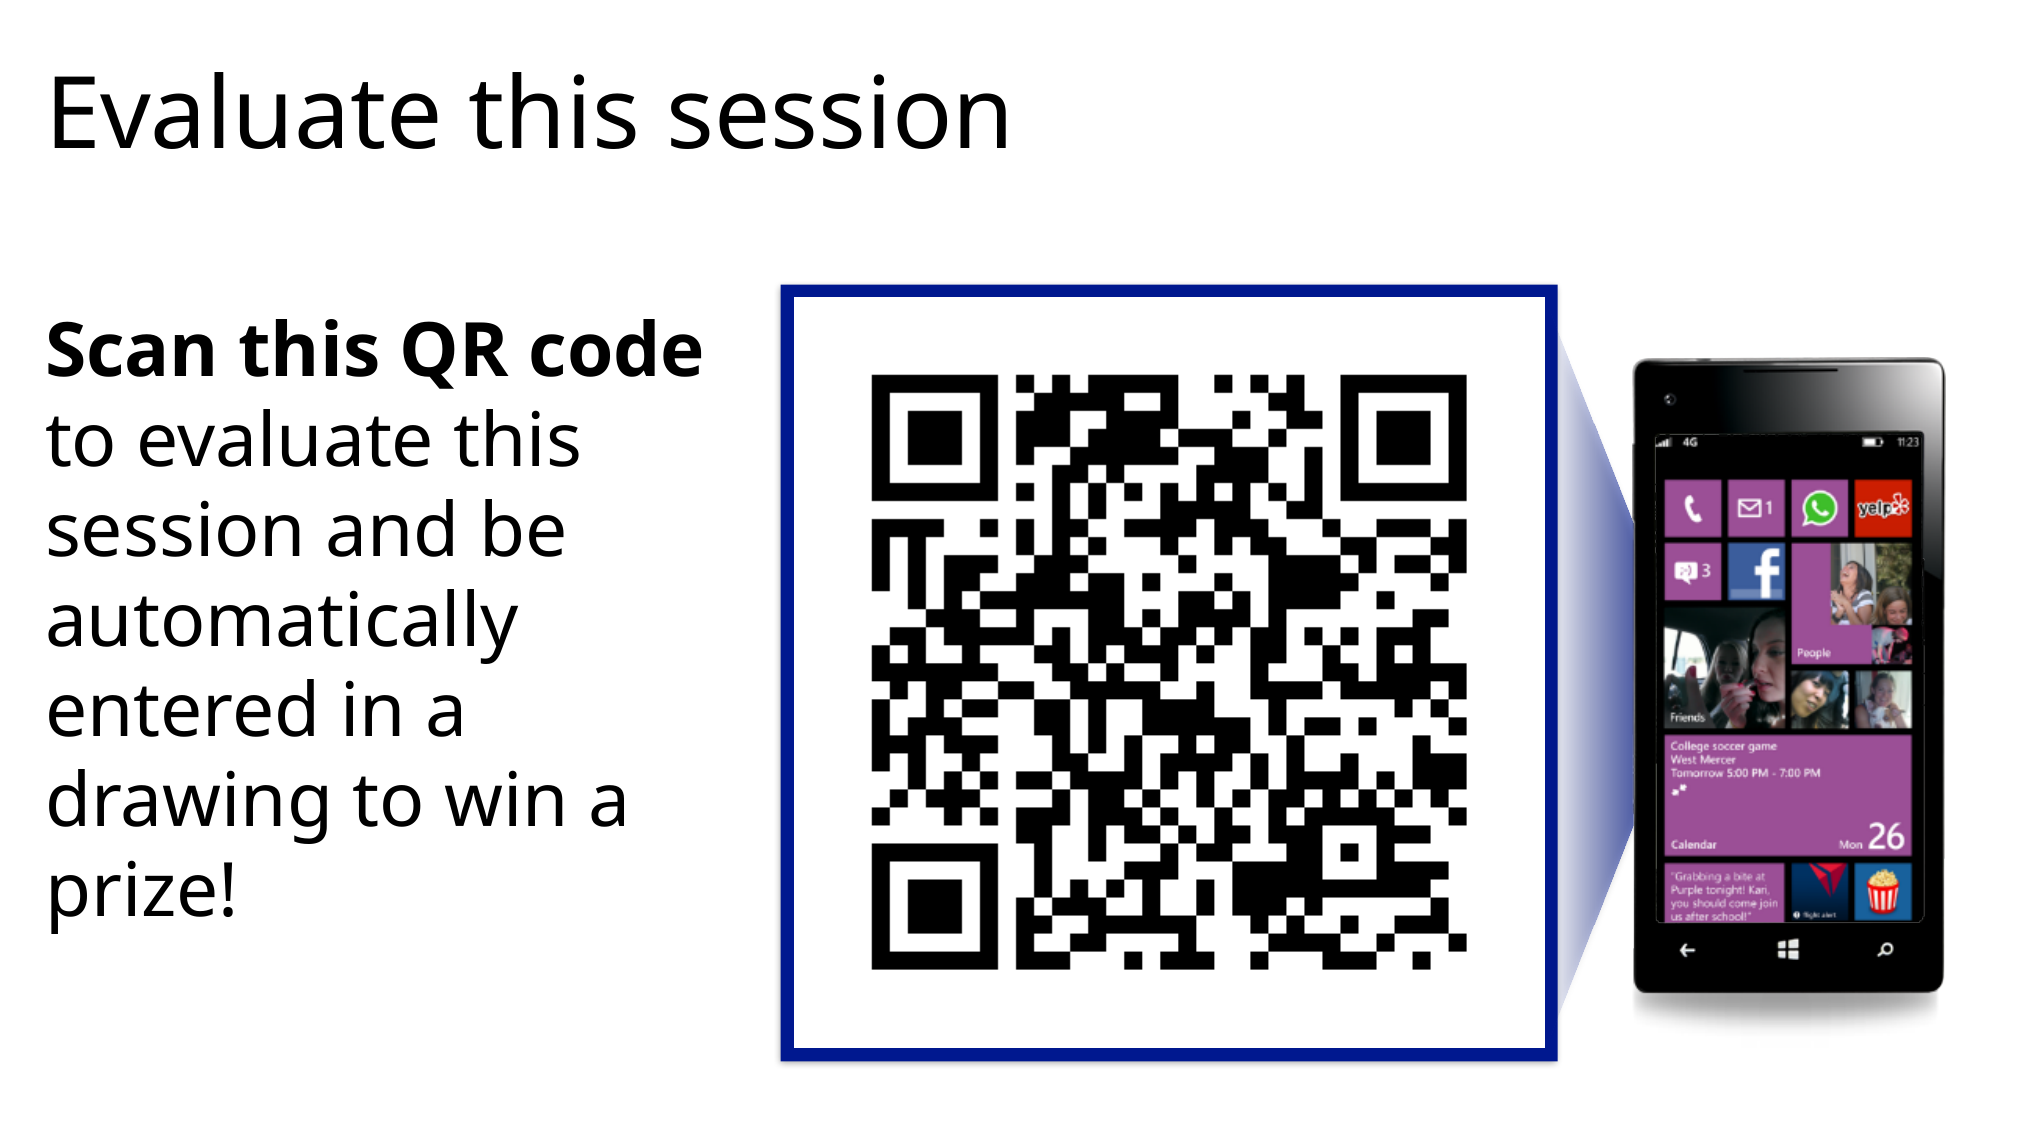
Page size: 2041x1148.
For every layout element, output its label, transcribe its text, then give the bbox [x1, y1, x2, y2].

text_box [1550, 311, 1625, 1038]
title Evaluate this session [45, 48, 1996, 199]
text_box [1630, 357, 1946, 1049]
list Scan this QR code to evaluate this session and be automatically entered in a drawing to win a prize! [45, 301, 775, 1099]
text_box [780, 284, 1558, 1062]
picture [793, 297, 1545, 1049]
